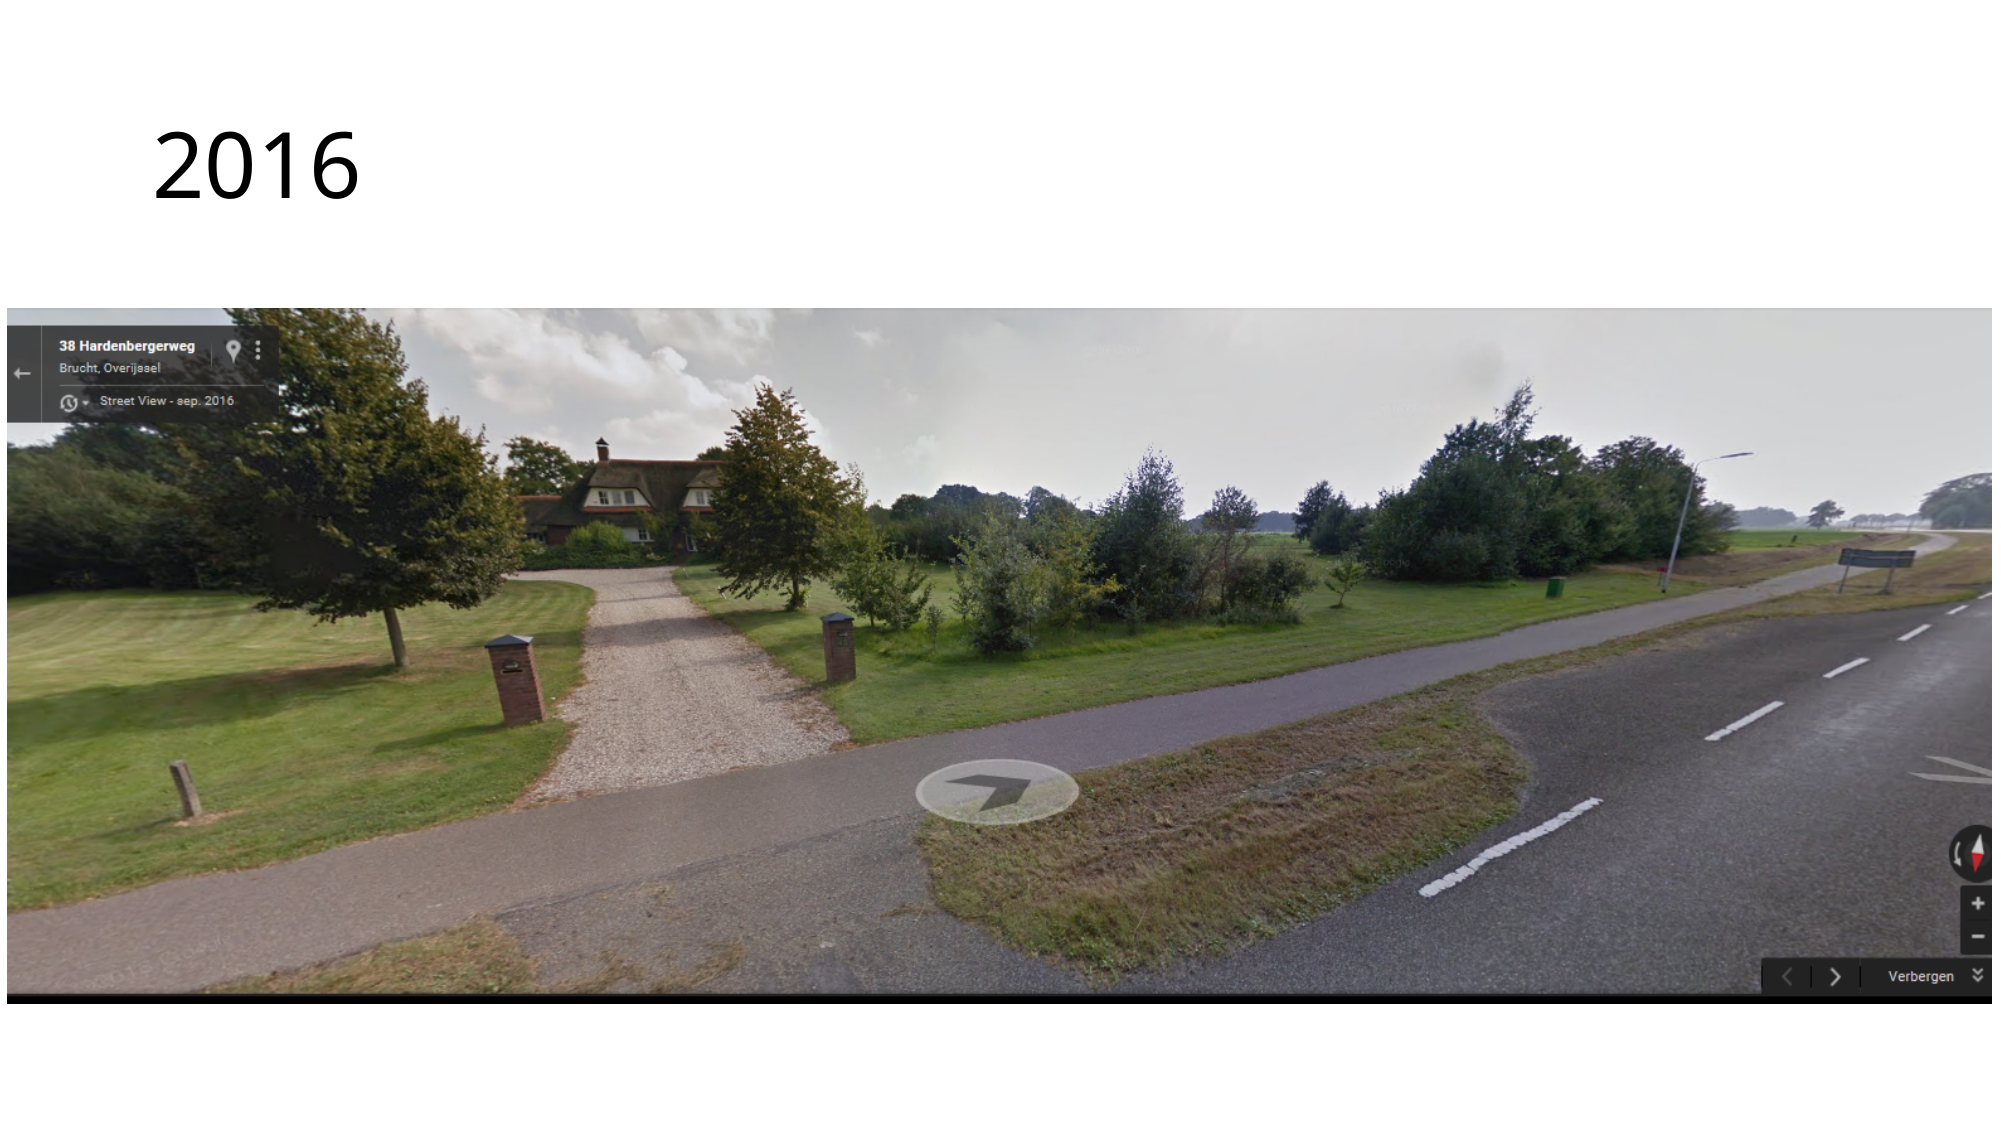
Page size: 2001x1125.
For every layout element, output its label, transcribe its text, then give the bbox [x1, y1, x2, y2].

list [7, 308, 1992, 1004]
title 2016 [137, 59, 1863, 278]
